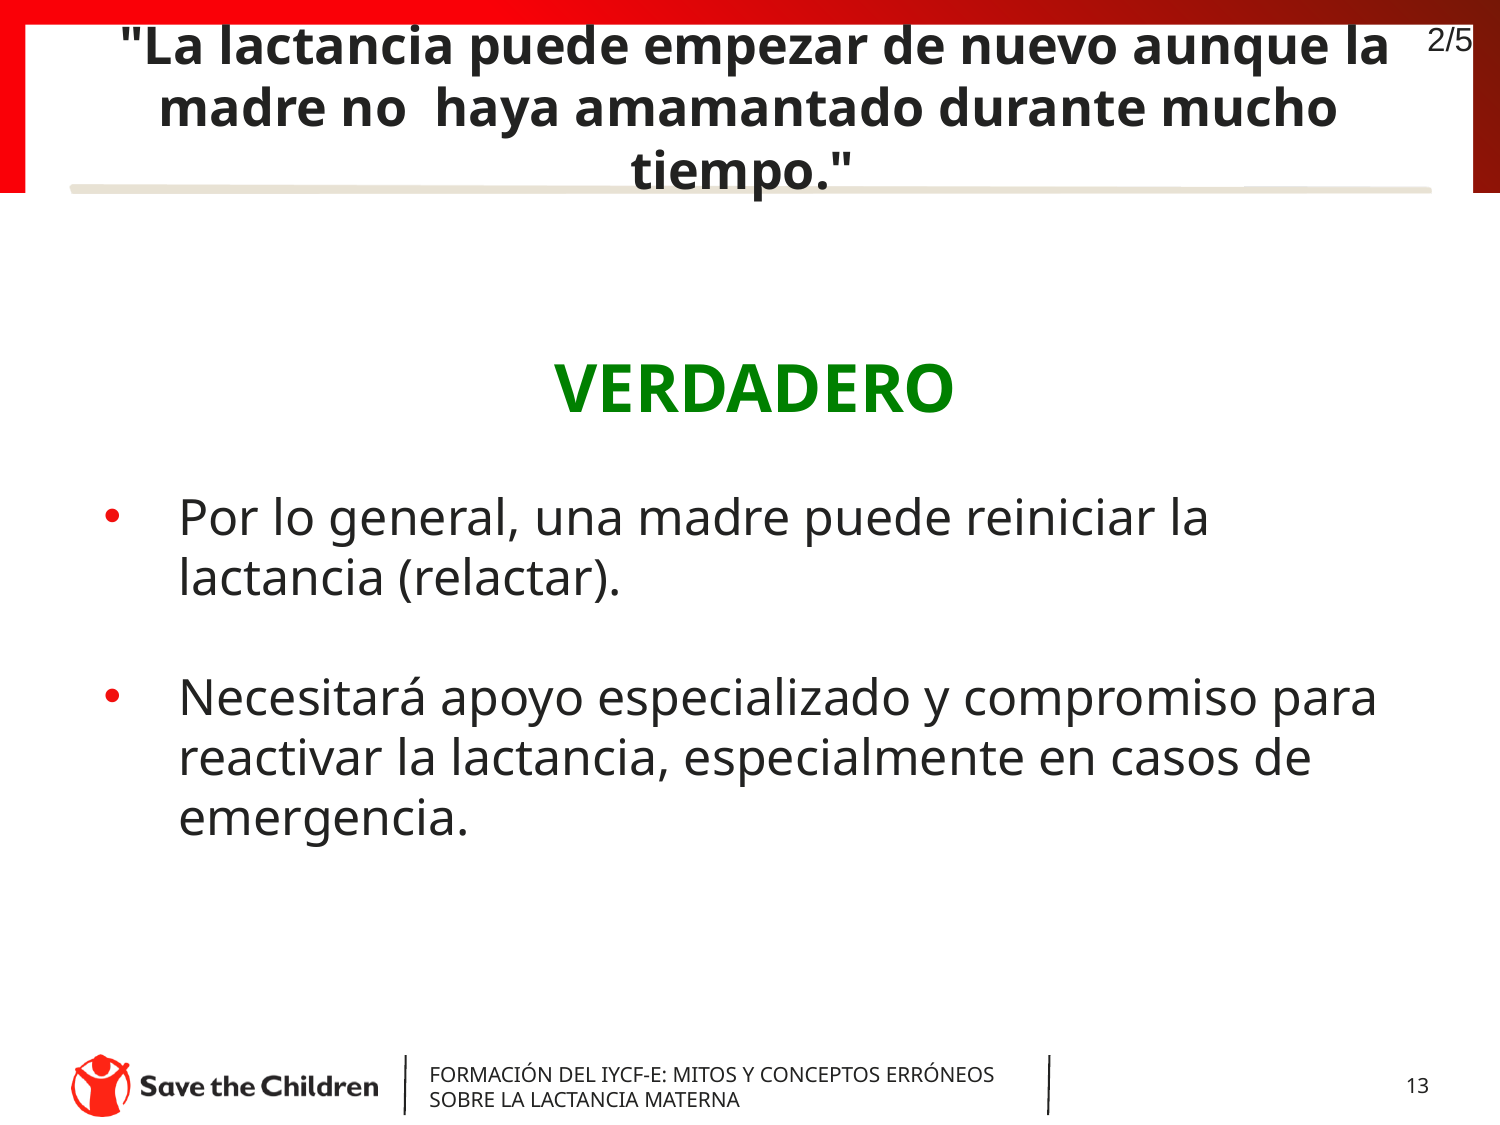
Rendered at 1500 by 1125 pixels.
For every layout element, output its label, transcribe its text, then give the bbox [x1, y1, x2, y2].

footer FORMACIÓN DEL IYCF-E: MITOS Y CONCEPTOS ERRÓNEOS SOBRE LA LACTANCIA MATERNA [414, 1056, 1042, 1117]
title "La lactancia puede empezar de nuevo aunque la madre no haya amamantado durante mucho tiempo." [69, 33, 1429, 117]
slide_number ‹#› [1317, 1056, 1445, 1117]
picture [71, 1054, 378, 1117]
picture [69, 184, 1432, 194]
text_box 2/5 [1376, 11, 1489, 67]
text_box VERDADERO Por lo general, una madre puede reiniciar la lactancia (relactar). Necesitará apoyo especializado y compromiso para reactivar la lactancia, especialmente en casos de emergencia. [88, 337, 1424, 853]
